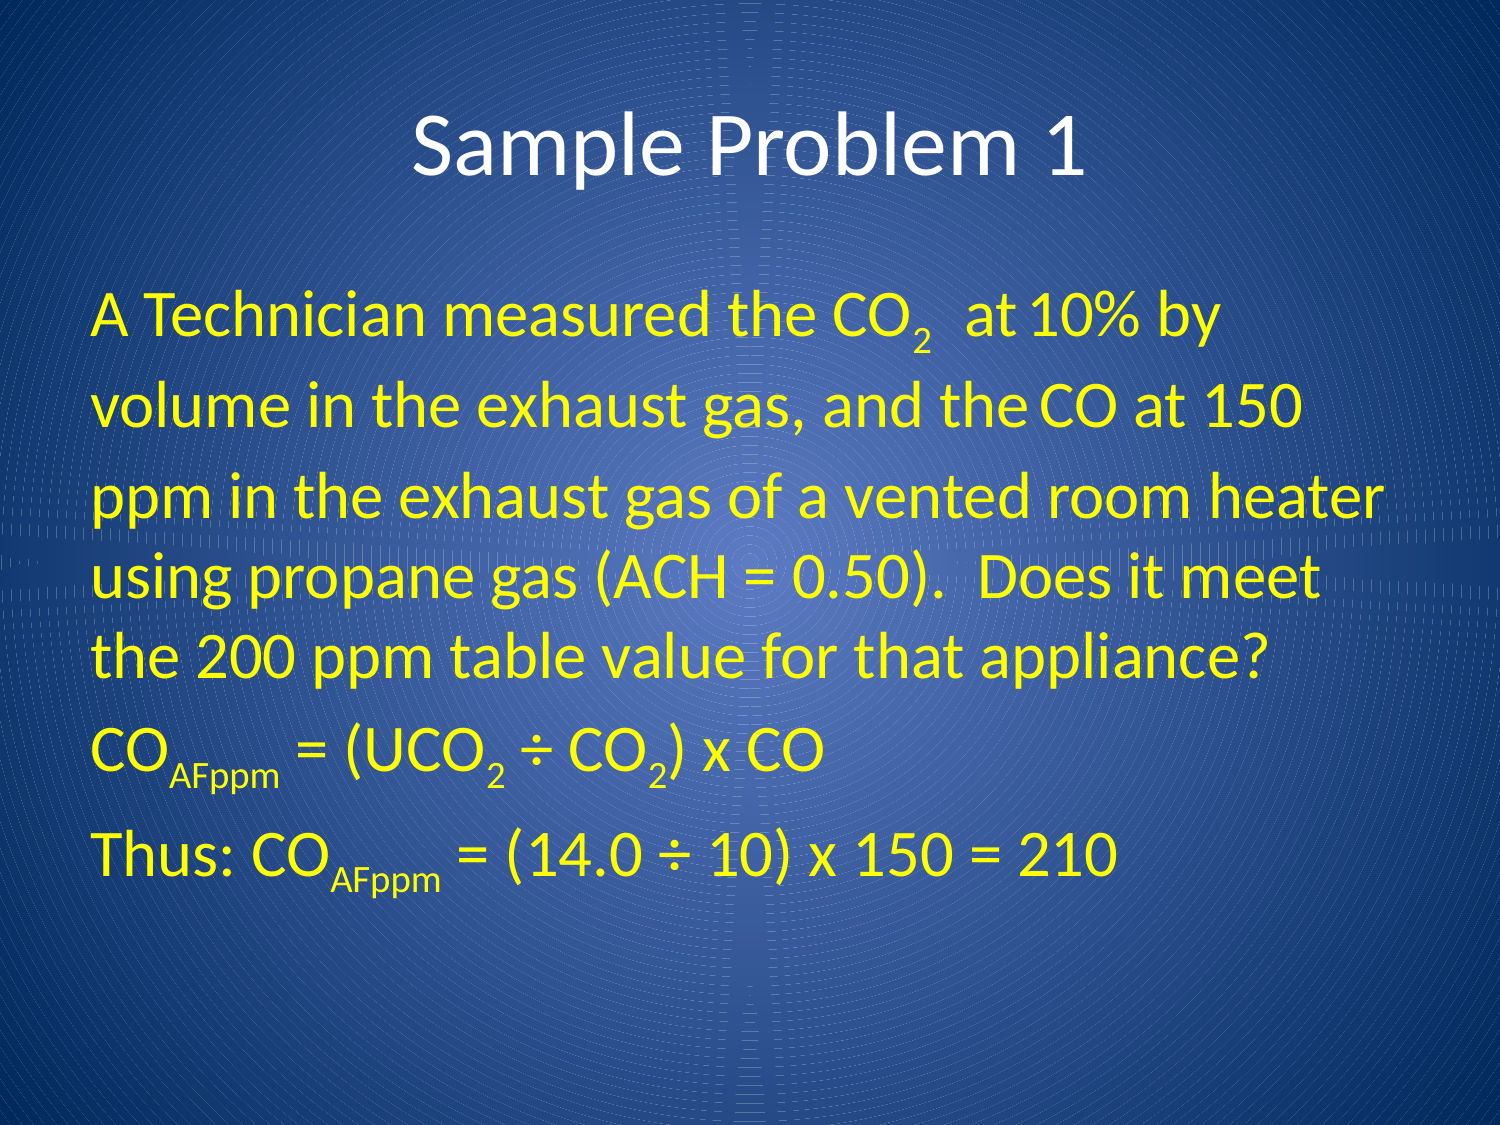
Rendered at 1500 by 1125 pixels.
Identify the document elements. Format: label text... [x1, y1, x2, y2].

list A Technician measured the CO2 at 10% by volume in the exhaust gas, and the CO at 150 ppm in the exhaust gas of a vented room heater using propane gas (ACH = 0.50). Does it meet the 200 ppm table value for that appliance? COAFppm = (UCO2 ÷ CO2) x CO Thus: COAFppm = (14.0 ÷ 10) x 150 = 210 [75, 262, 1425, 1005]
title Sample Problem 1 [75, 45, 1425, 233]
